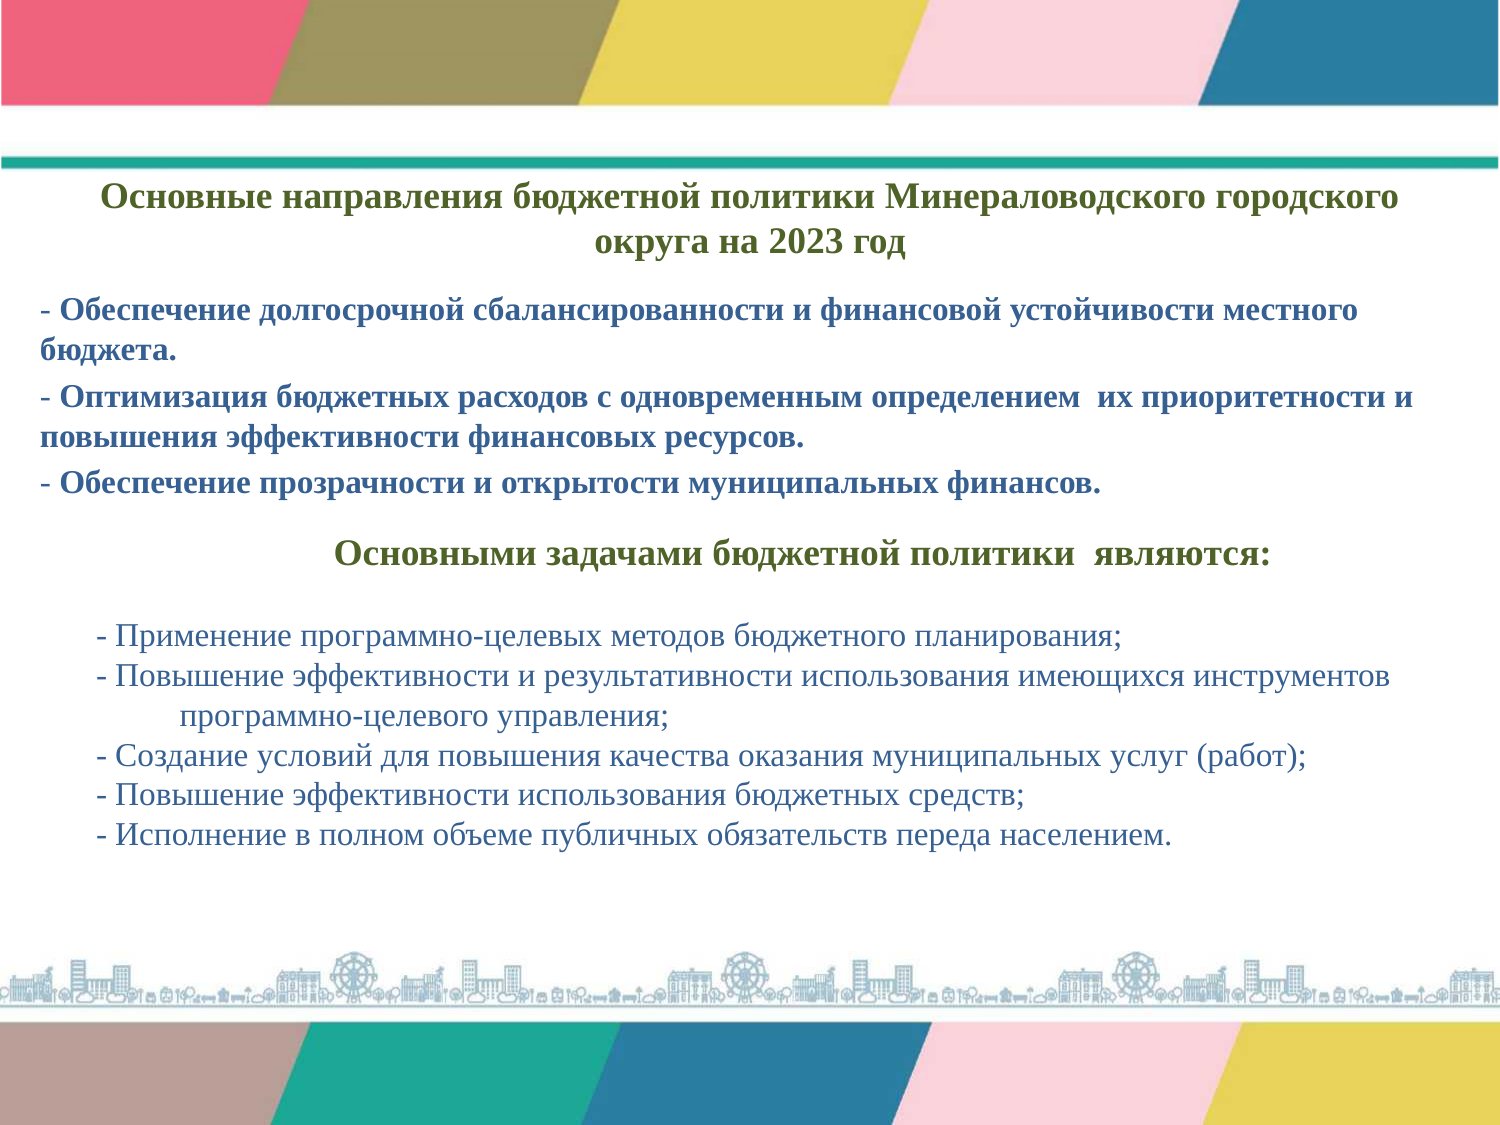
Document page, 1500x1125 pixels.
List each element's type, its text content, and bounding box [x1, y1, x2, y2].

picture [0, 951, 1500, 1125]
picture [0, 0, 1500, 172]
list - Обеспечение долгосрочной сбалансированности и финансовой устойчивости местного бюджета. - Оптимизация бюджетных расходов с одновременным определением их приоритетности и повышения эффективности финансовых ресурсов. - Обеспечение прозрачности и открытости муниципальных финансов. [24, 279, 1456, 520]
title Основные направления бюджетной политики Минераловодского городского округа на 2023 год [51, 180, 1449, 279]
text_box Основными задачами бюджетной политики являются: - Применение программно-целевых методов бюджетного планирования; - Повышение эффективности и результативности использования имеющихся инструментов программно-целевого управления; - Создание условий для повышения качества оказания муниципальных услуг (работ); - Повышение эффективности использования бюджетных средств; - Исполнение в полном объеме публичных обязательств переда населением. [24, 520, 1500, 860]
